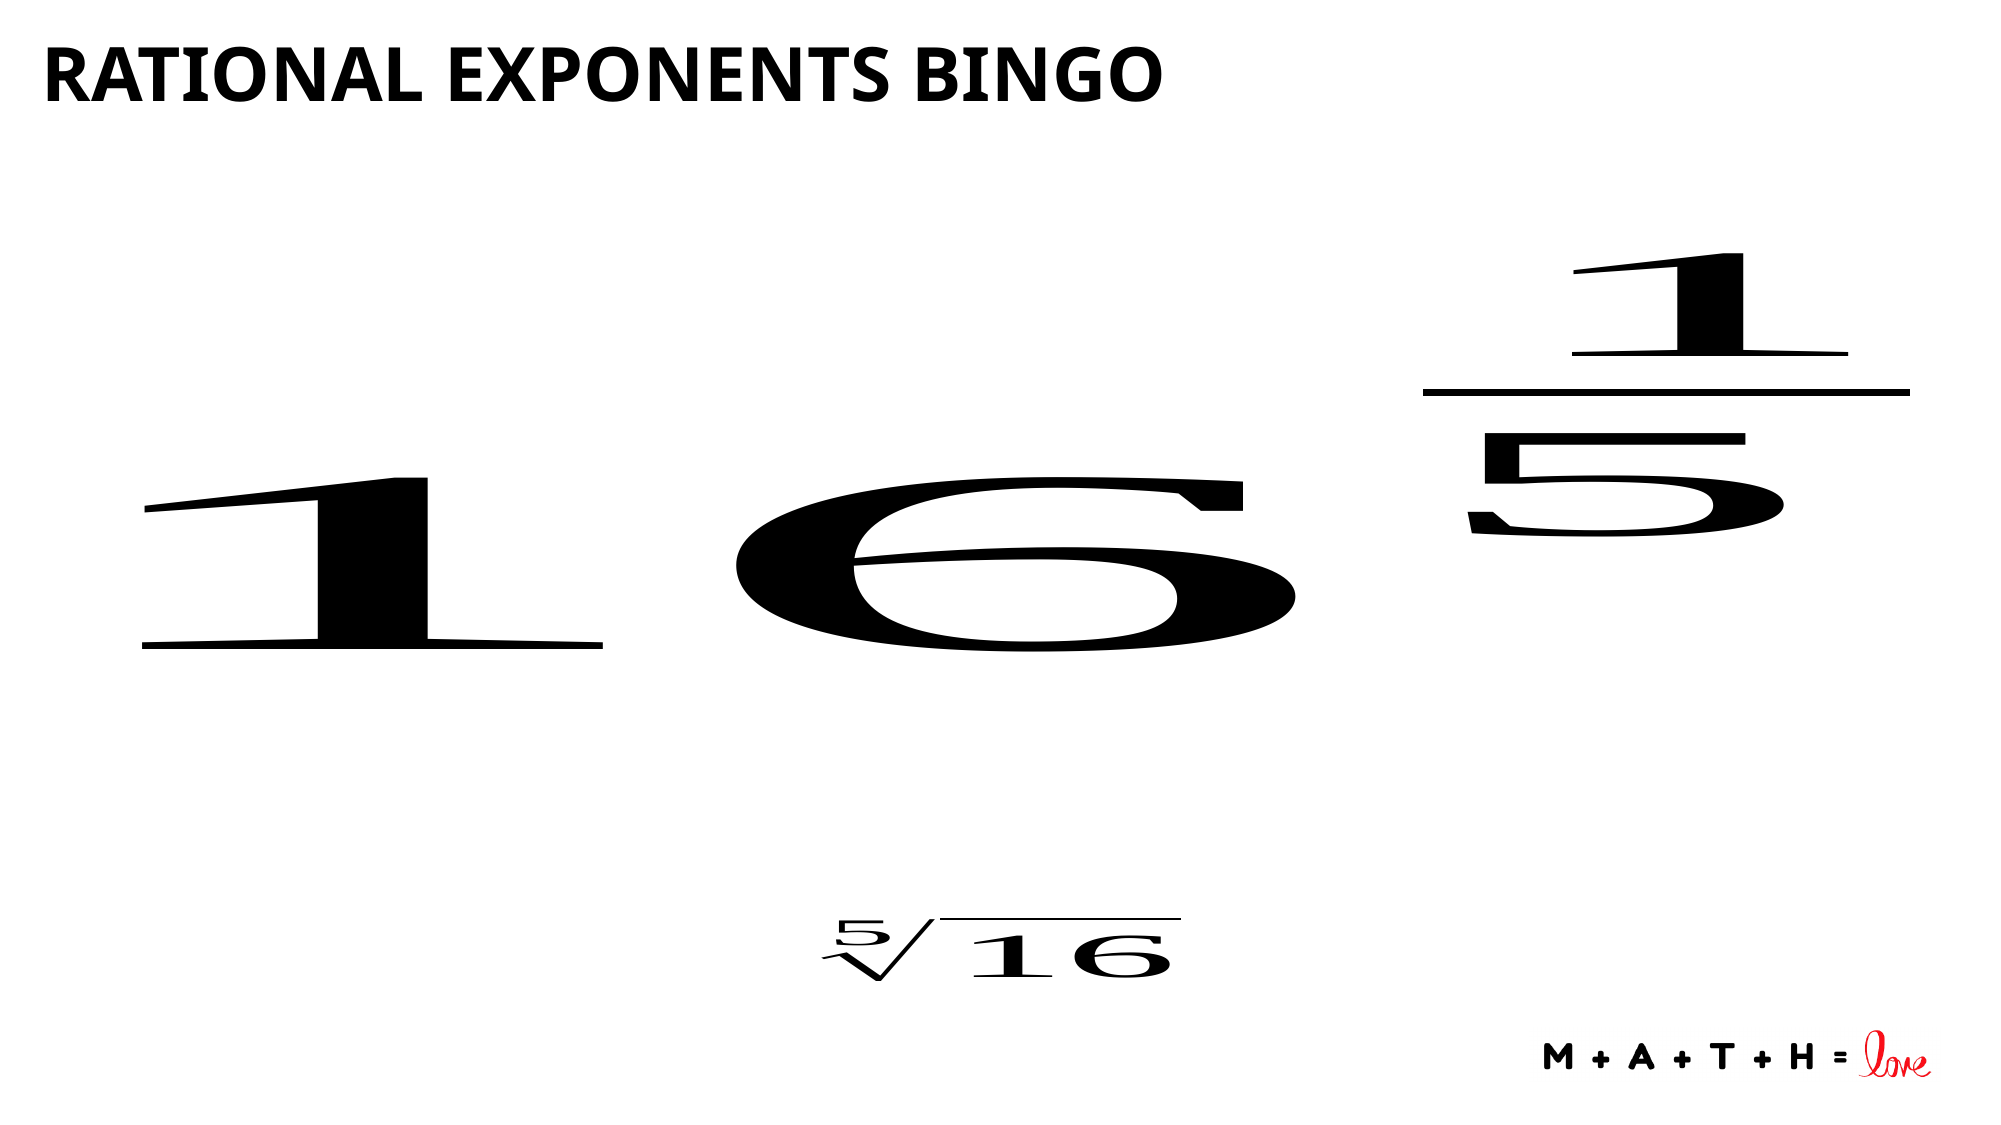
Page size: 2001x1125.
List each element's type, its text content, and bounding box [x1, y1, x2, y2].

text_box RATIONAL EXPONENTS BINGO [27, 18, 1323, 124]
picture [1528, 1026, 1941, 1082]
